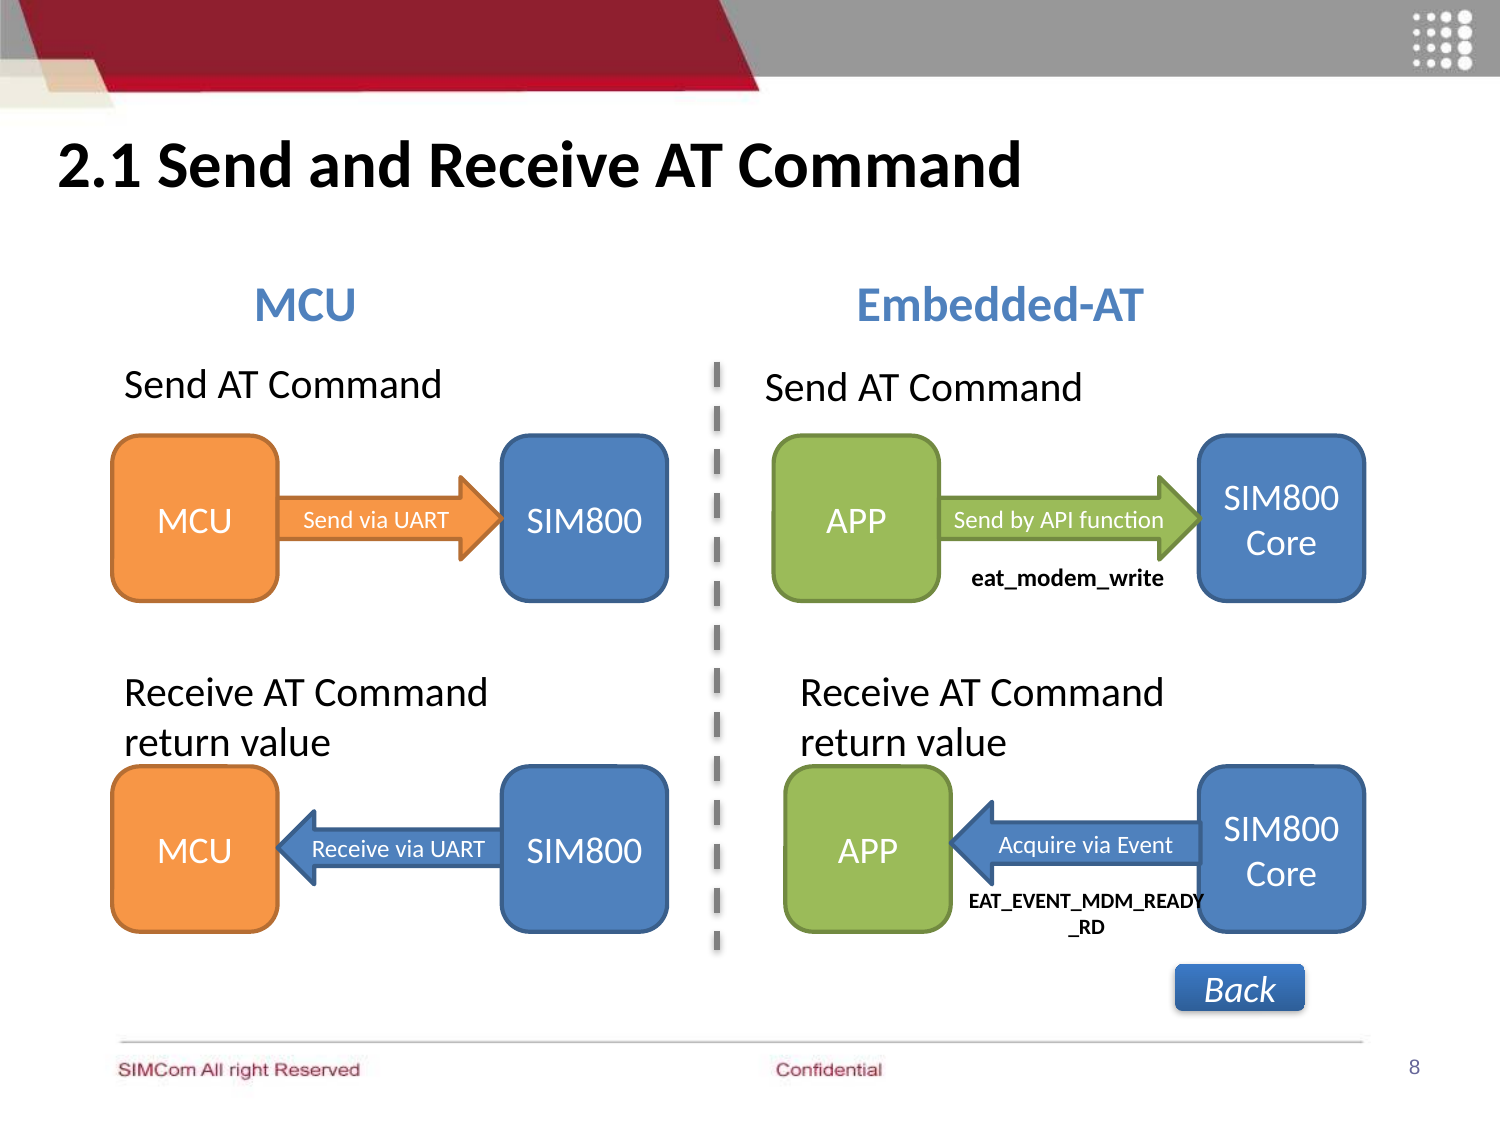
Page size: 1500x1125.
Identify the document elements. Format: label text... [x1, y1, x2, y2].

text_box SIM800 [499, 433, 670, 604]
text_box Acquire via Event [948, 799, 1203, 879]
text_box Back [1175, 964, 1306, 1012]
text_box APP [771, 433, 942, 604]
picture [0, 0, 1500, 1125]
text_box SIM800 Core [1196, 433, 1367, 604]
text_box Send via UART [275, 475, 504, 562]
text_box Receive AT Command return value [109, 656, 571, 772]
text_box MCU [239, 264, 396, 400]
text_box Send AT Command [109, 349, 467, 465]
text_box SIM800 [499, 764, 670, 934]
text_box Send by API function [936, 475, 1203, 553]
text_box Receive via UART [275, 809, 504, 887]
text_box MCU [110, 772, 280, 934]
text_box SIM800 Core [1196, 764, 1367, 934]
title 2.1 Send and Receive AT Command [41, 89, 1393, 232]
text_box EAT_EVENT_MDM_READY_RD [950, 879, 1223, 947]
text_box MCU [110, 465, 280, 604]
text_box Embedded-AT [841, 264, 1199, 400]
text_box Receive AT Command return value [785, 656, 1223, 772]
text_box Send AT Command [750, 352, 1164, 418]
text_box eat_modem_write [891, 553, 1245, 599]
text_box APP [783, 772, 953, 934]
